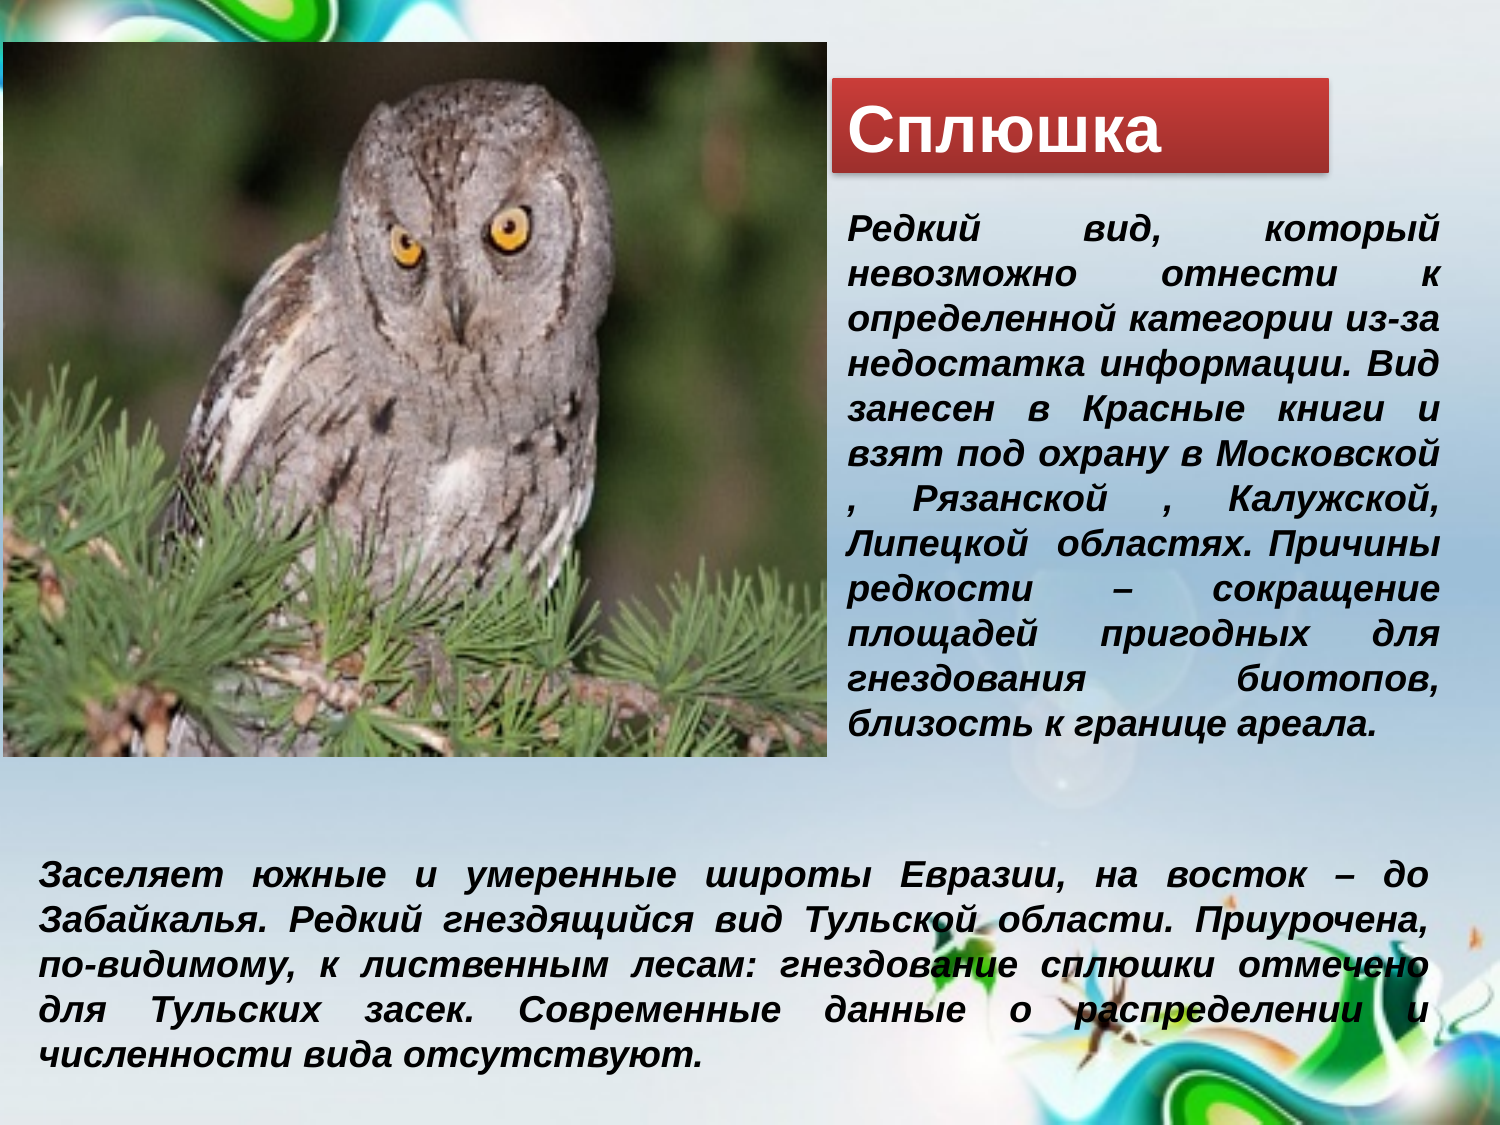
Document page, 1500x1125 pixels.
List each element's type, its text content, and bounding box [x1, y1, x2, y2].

text_box Редкий вид, который невозможно отнести к определенной категории из-за недостатка информации. Вид занесен в Красные книги и взят под охрану в Московской , Рязанской , Калужской, Липецкой областях. Причины редкости – сокращение площадей пригодных для гнездования биотопов, близость к границе ареала. [832, 196, 1456, 751]
text_box Сплюшка [832, 78, 1329, 173]
text_box Заселяет южные и умеренные широты Евразии, на восток – до Забайкалья. Редкий гнездящийся вид Тульской области. Приурочена, по-видимому, к лиственным лесам: гнездование сплюшки отмечено для Тульских засек. Современные данные о распределении и численности вида отсутствуют. [23, 842, 1446, 1082]
picture [0, 0, 1500, 1125]
